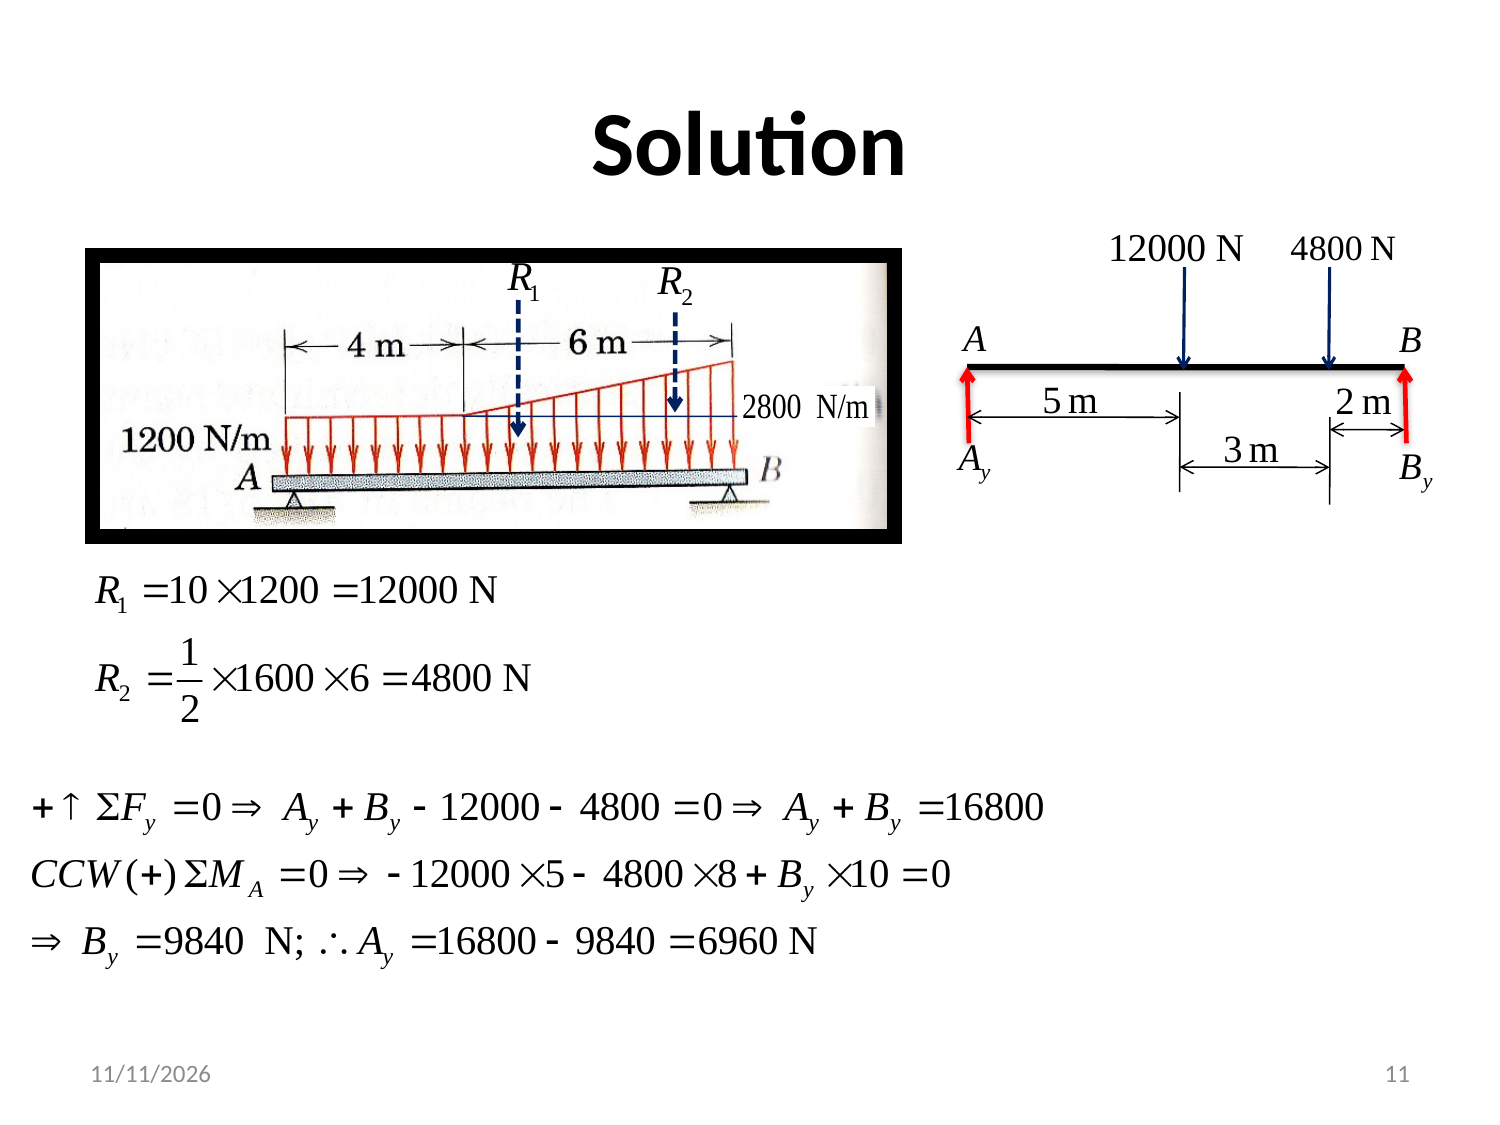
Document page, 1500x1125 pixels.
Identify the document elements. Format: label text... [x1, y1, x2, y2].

slide_number 11 [1074, 1042, 1425, 1103]
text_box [87, 562, 541, 733]
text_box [99, 249, 888, 530]
title Solution [75, 45, 1425, 233]
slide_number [75, 1042, 425, 1103]
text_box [949, 224, 1440, 505]
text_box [24, 774, 1064, 980]
